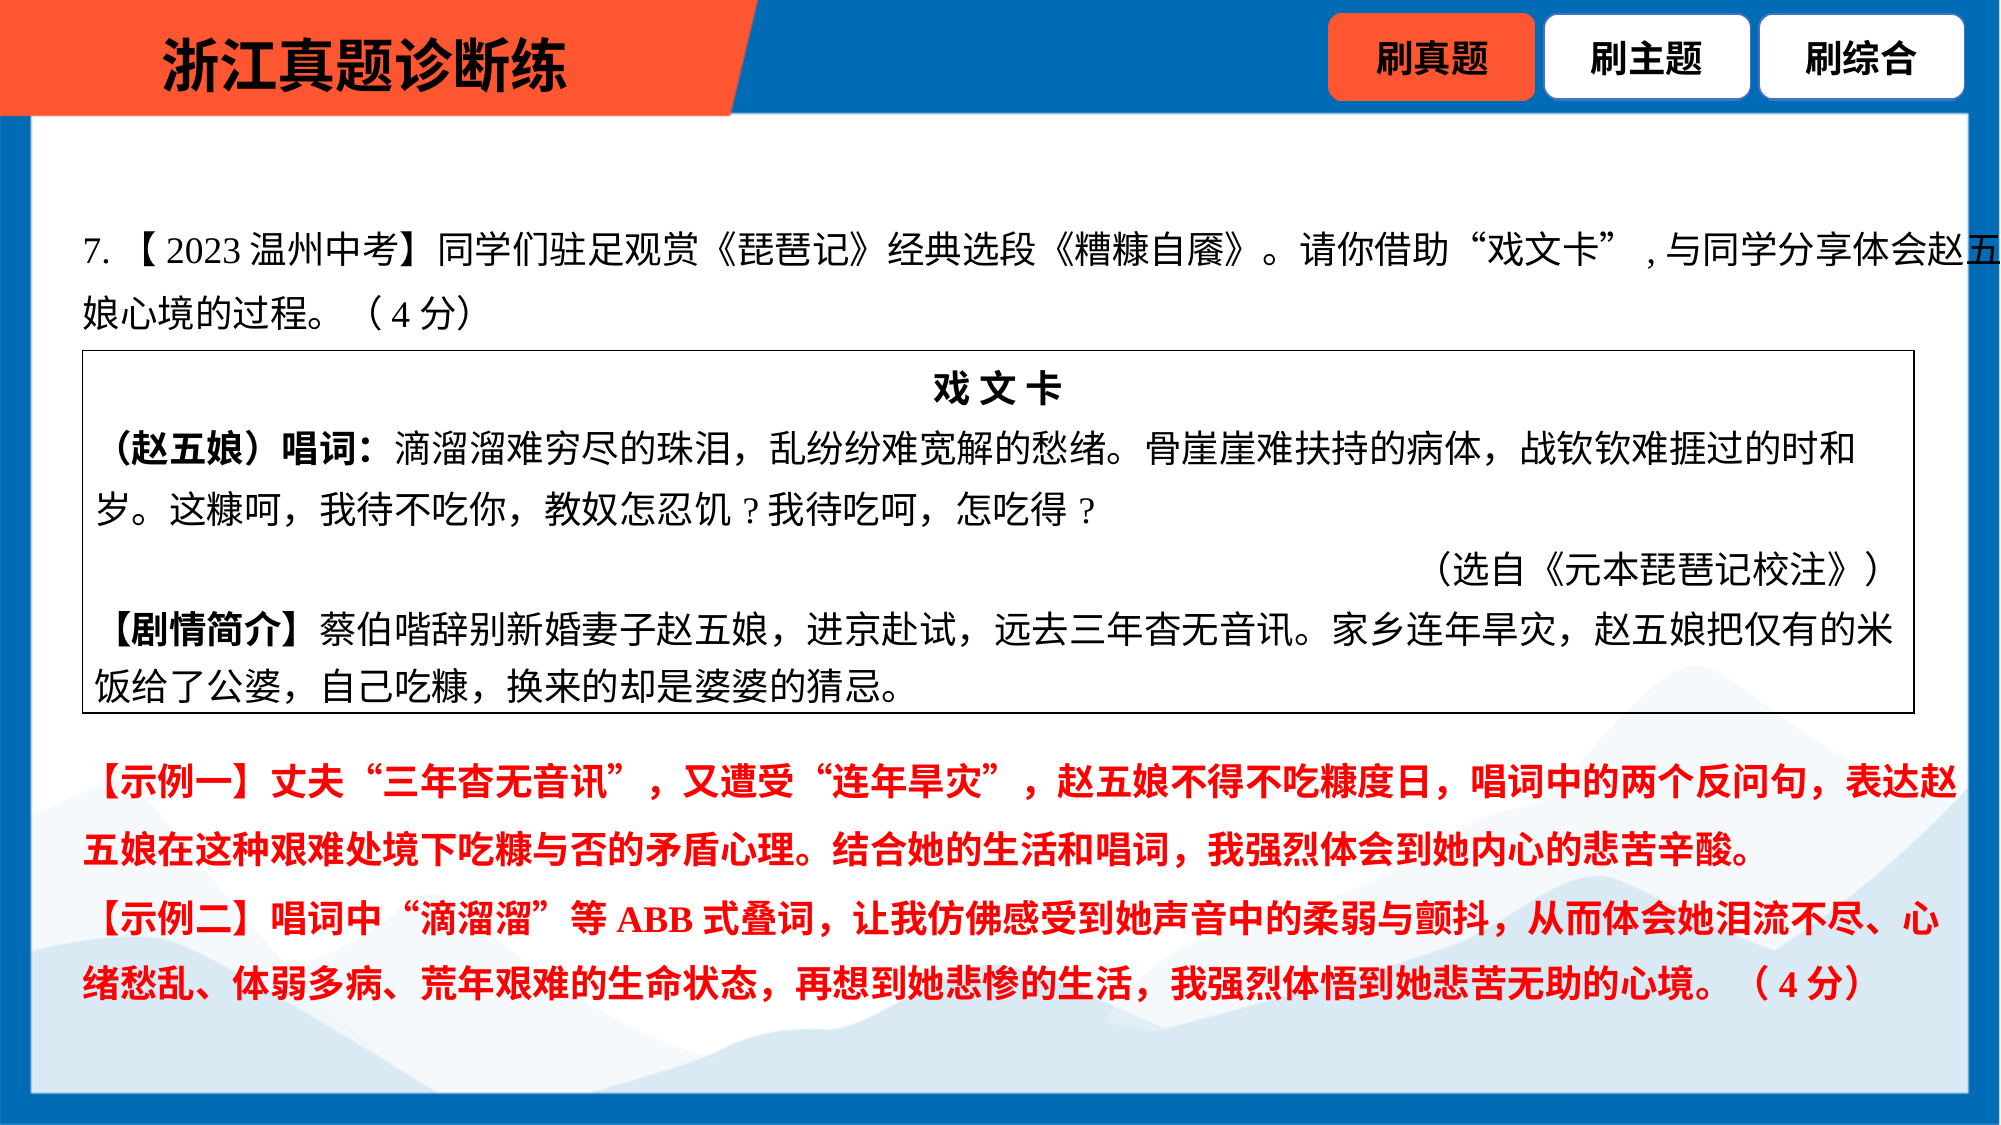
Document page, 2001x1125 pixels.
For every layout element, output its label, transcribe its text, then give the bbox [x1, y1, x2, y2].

text_box 【示例一】丈夫“三年杳无音讯”，又遭受“连年旱灾”，赵五娘不得不吃糠度日，唱词中的两个反问句，表达赵 五娘在这种艰难处境下吃糠与否的矛盾心理。结合她的生活和唱词，我强烈体会到她内心的悲苦辛酸。 【示例二】唱词中“滴溜溜”等ABB式叠词，让我仿佛感受到她声音中的柔弱与颤抖，从而体会她泪流不尽、心 绪愁乱、体弱多病、荒年艰难的生命状态，再想到她悲惨的生活，我强烈体悟到她悲苦无助的心境。（4分） [82, 734, 1917, 999]
table_header 戏 文 卡 （赵五娘）唱词：滴溜溜难穷尽的珠泪，乱纷纷难宽解的愁绪。骨崖崖难扶持的病体，战钦钦难捱过的时和 岁。这糠呵，我待不吃你，教奴怎忍饥?我待吃呵，怎吃得? （选自《元本琵琶记校注》） 【剧情简介】蔡伯喈辞别新婚妻子赵五娘，进京赴试，远去三年杳无音讯。家乡连年旱灾，赵五娘把仅有的米 饭给了公婆，自己吃糠，换来的却是婆婆的猜忌。 [83, 351, 1913, 712]
picture [0, 0, 2000, 1125]
text_box 7.【2023温州中考】同学们驻足观赏《琵琶记》经典选段《糟糠自餍》。请你借助“戏文卡”,与同学分享体会赵五 娘心境的过程。（4分） [82, 201, 1917, 329]
